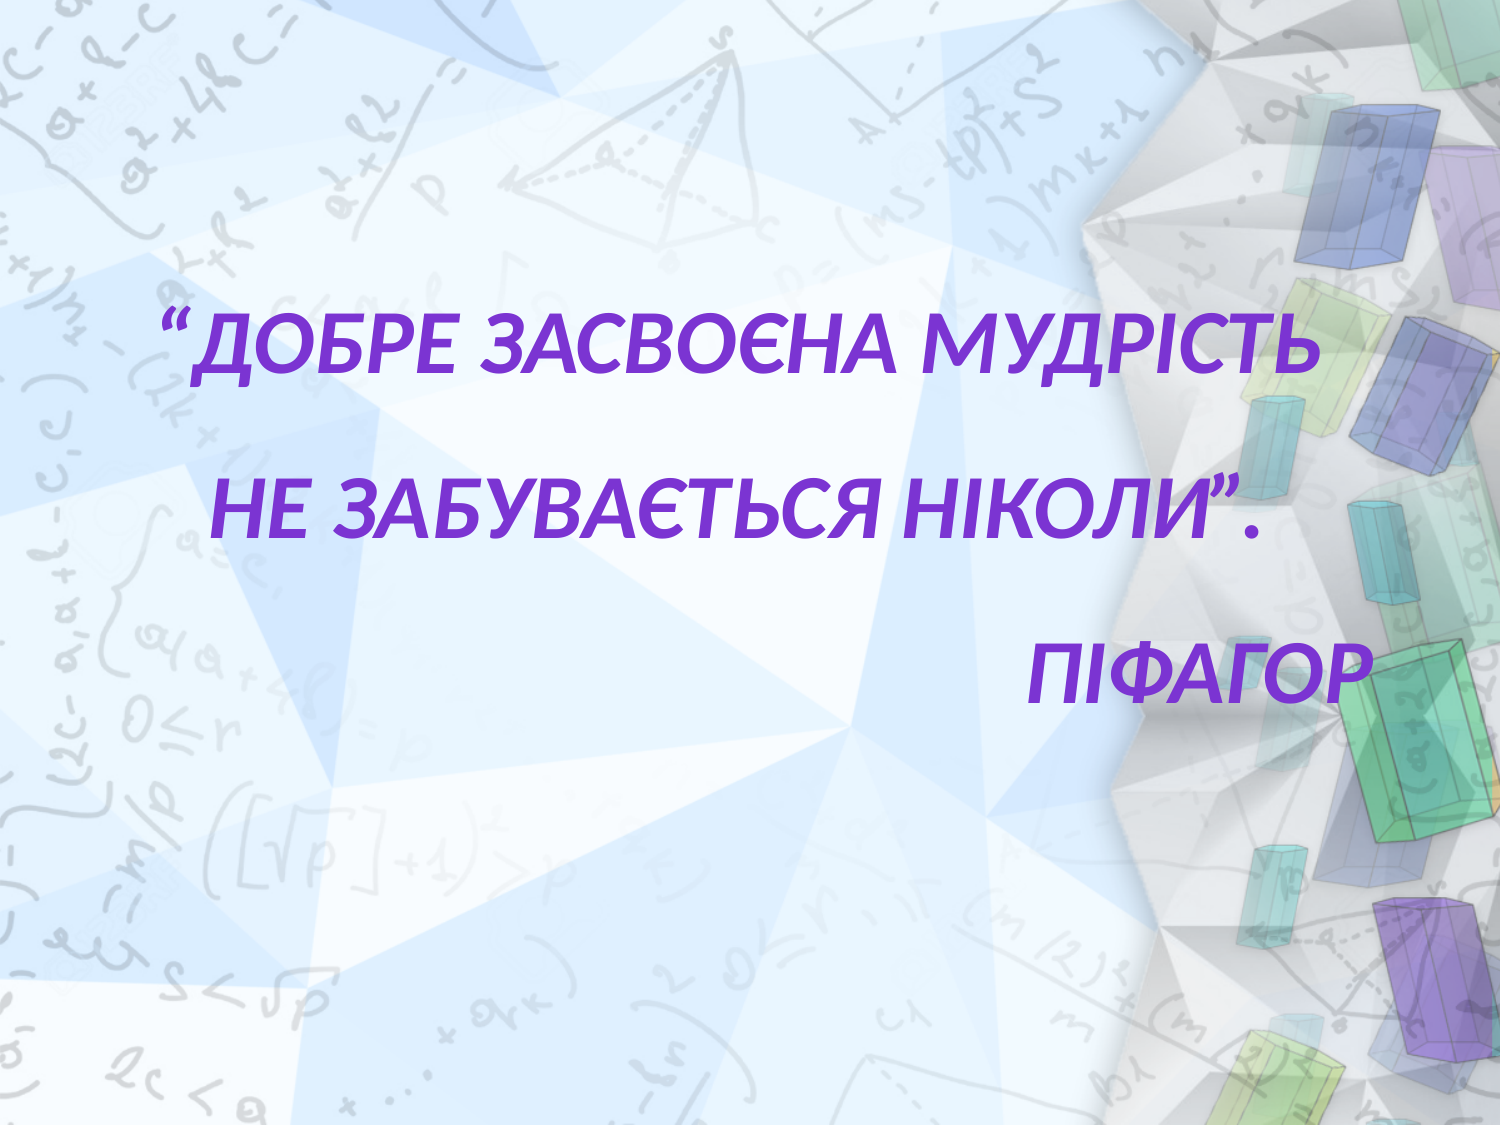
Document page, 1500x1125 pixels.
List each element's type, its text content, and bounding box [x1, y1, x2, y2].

picture [0, 0, 1500, 1125]
text_box “Добре засвоєна мудрість не забувається ніколи”. Піфагор [88, 219, 1388, 730]
